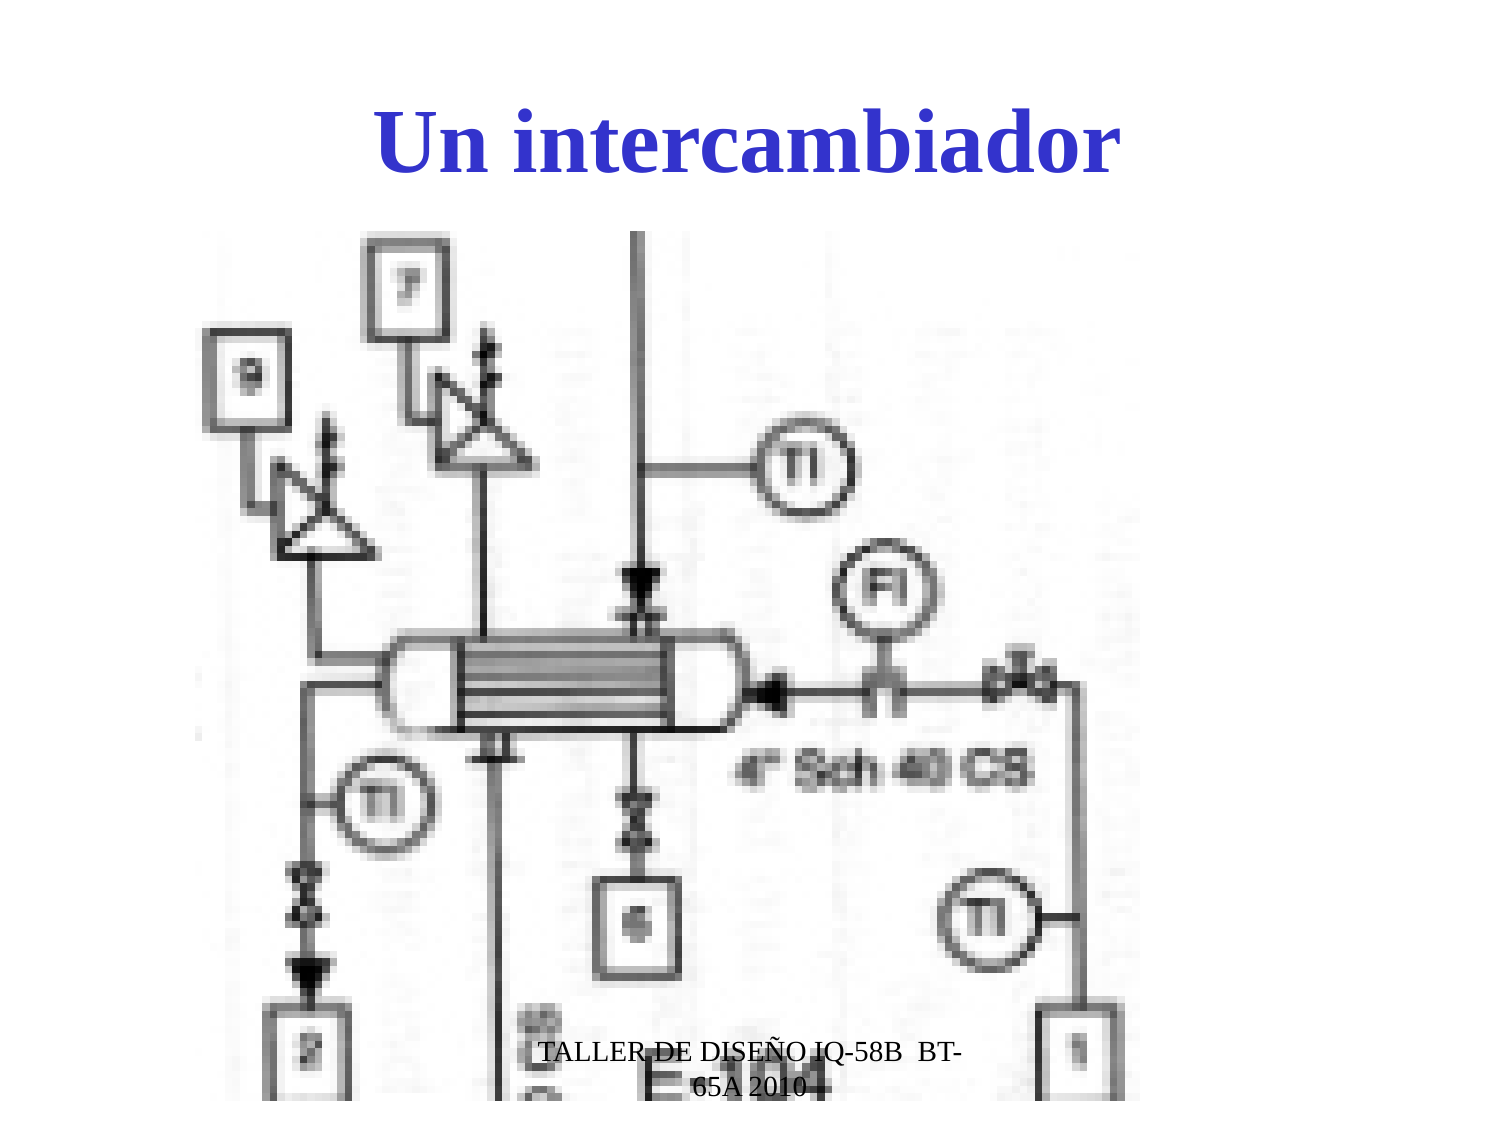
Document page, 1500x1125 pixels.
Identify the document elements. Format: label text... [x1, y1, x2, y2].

picture [194, 231, 1140, 1102]
title Un intercambiador [110, 41, 1386, 230]
